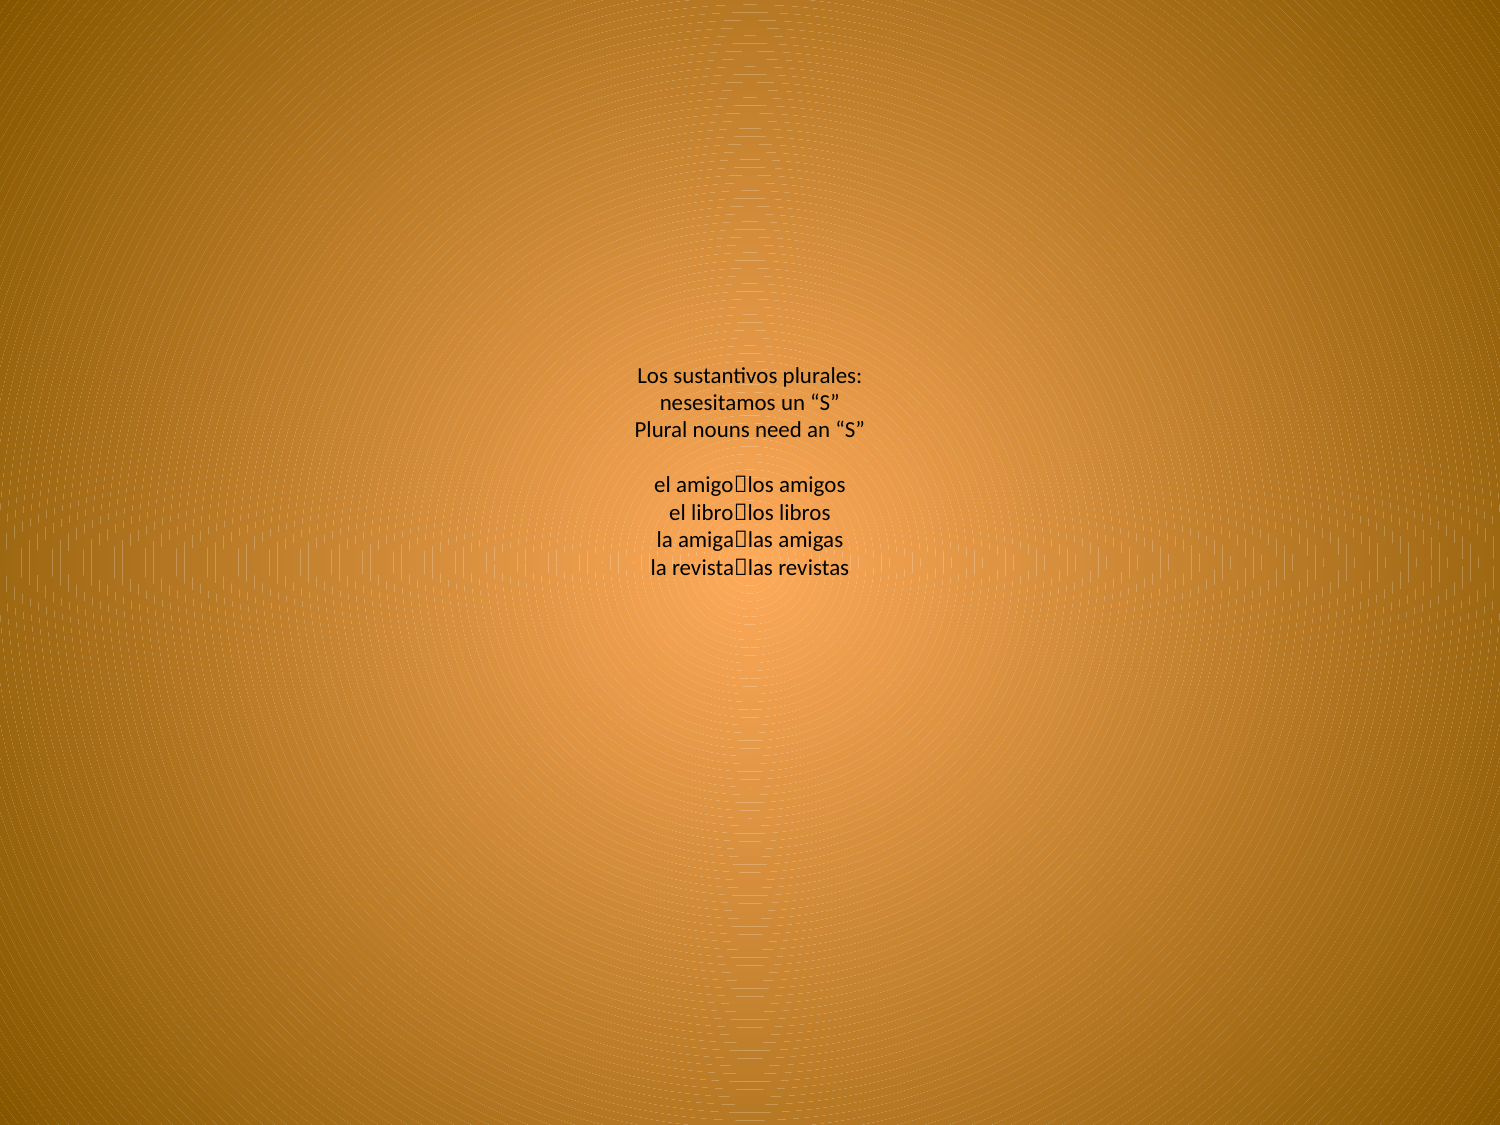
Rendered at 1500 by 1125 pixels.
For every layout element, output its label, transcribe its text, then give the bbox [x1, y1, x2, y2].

title Los sustantivos plurales: nesesitamos un “S” Plural nouns need an “S” el amigolos amigos el librolos libros la amigalas amigas la revistalas revistas [112, 349, 1388, 591]
